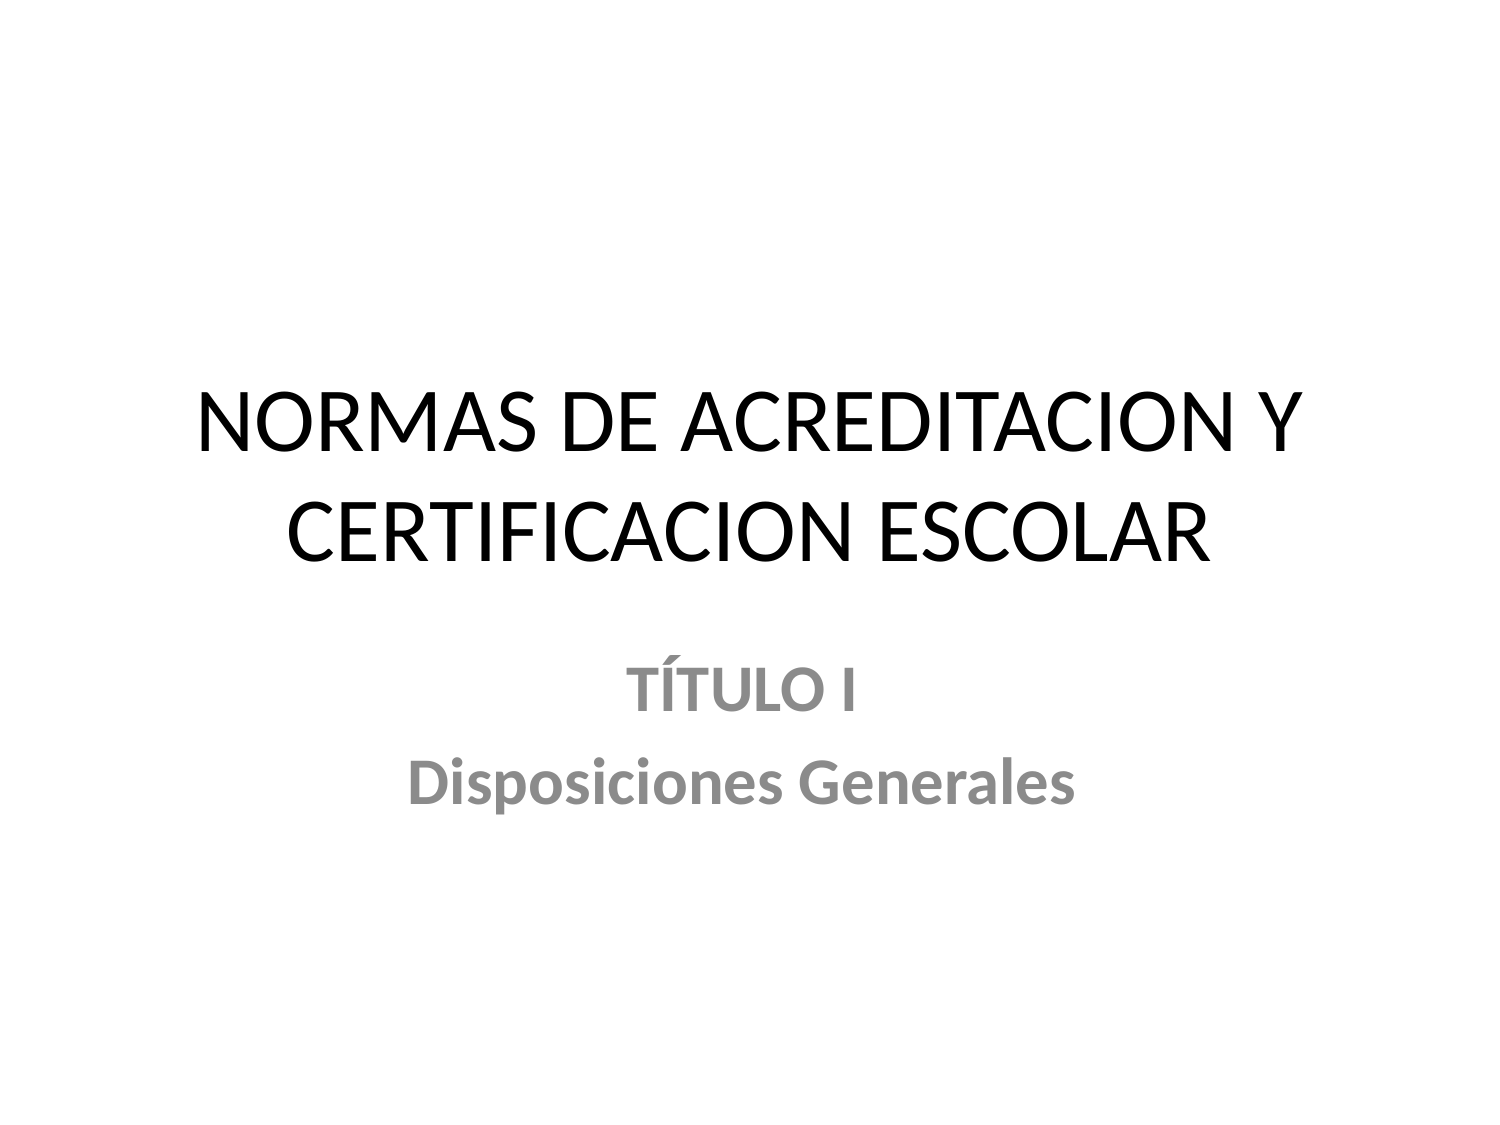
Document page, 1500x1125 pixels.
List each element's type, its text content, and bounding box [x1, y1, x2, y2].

title NORMAS DE ACREDITACION Y CERTIFICACION ESCOLAR [112, 349, 1388, 591]
subtitle TÍTULO I Disposiciones Generales [225, 637, 1275, 925]
